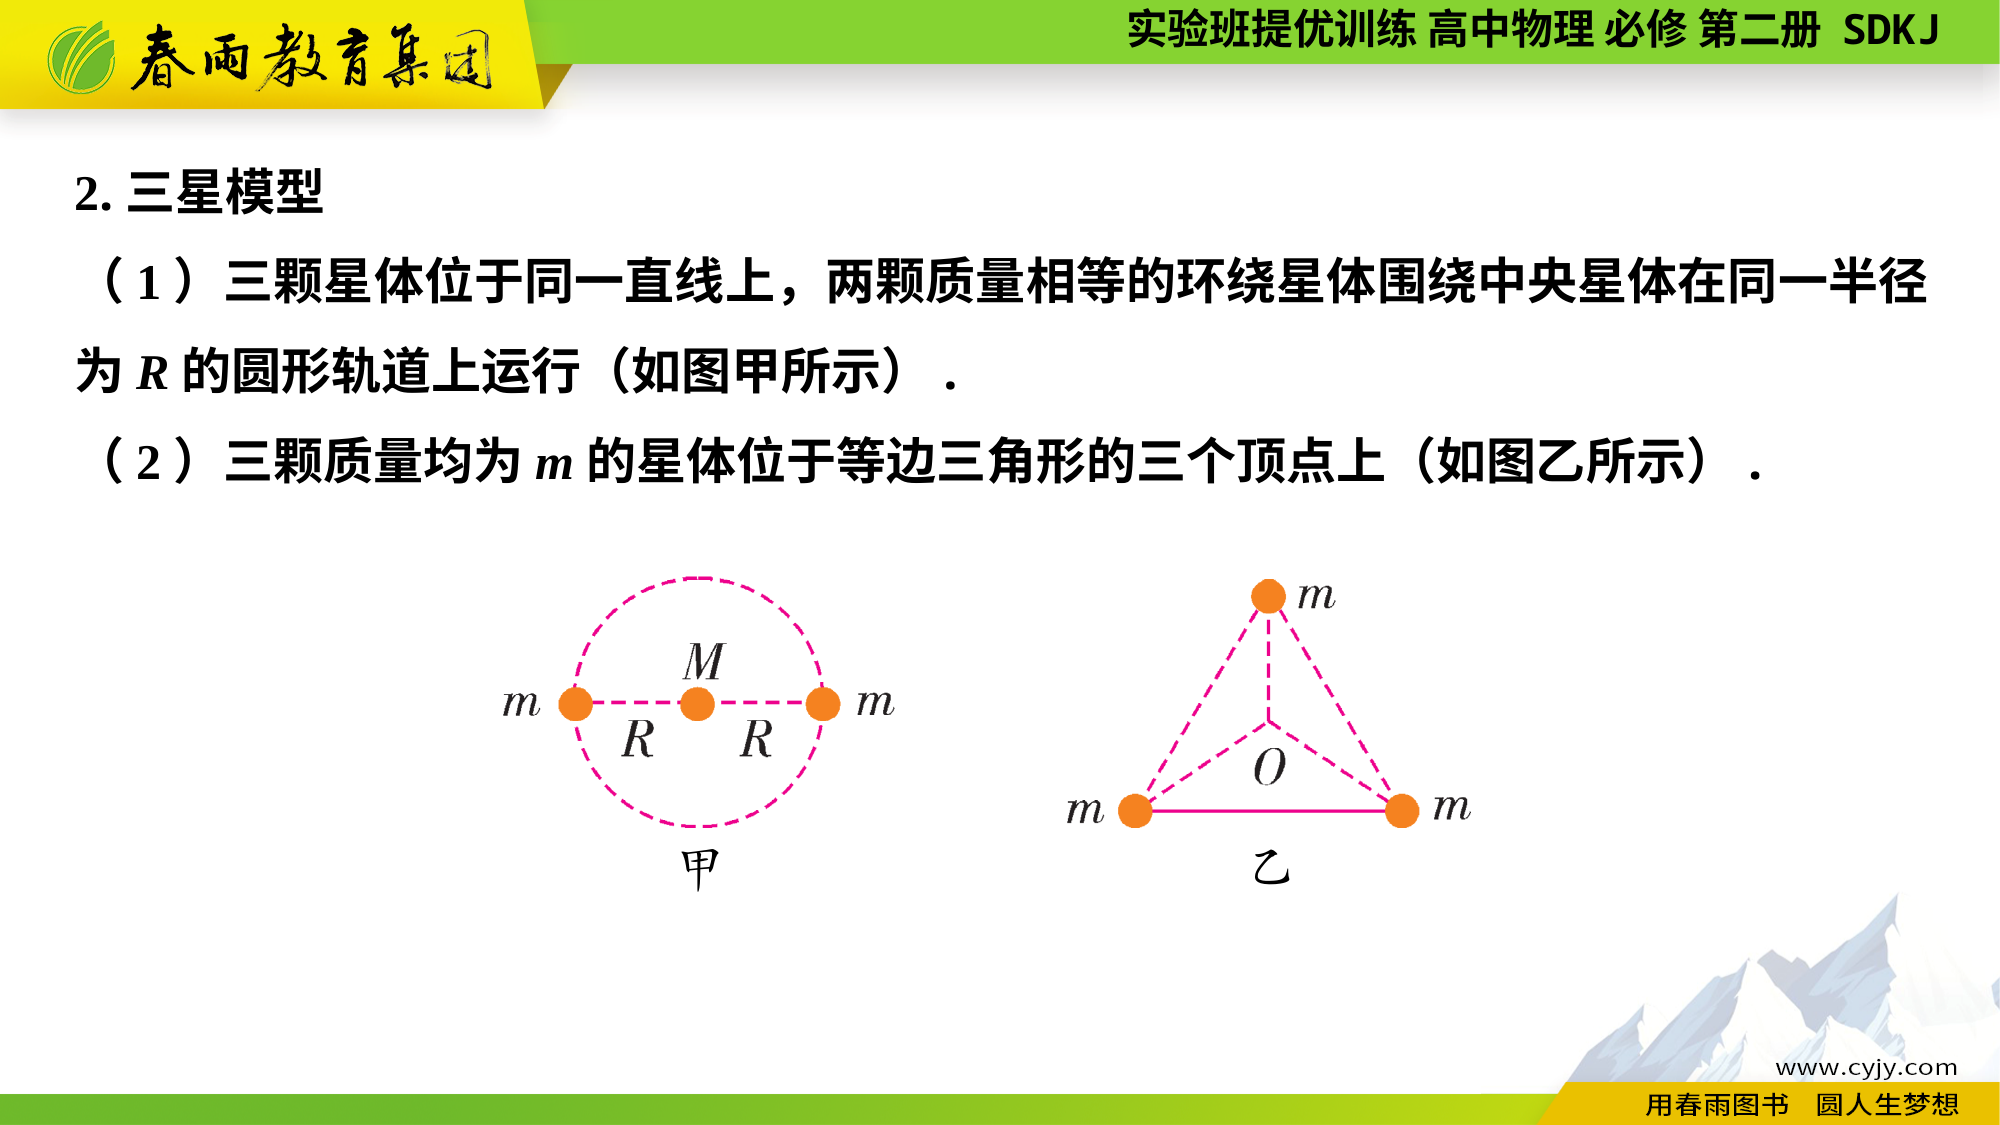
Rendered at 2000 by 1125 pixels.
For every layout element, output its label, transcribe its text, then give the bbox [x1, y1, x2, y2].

picture [0, 0, 2000, 1125]
list 2.三星模型 （1）三颗星体位于同一直线上，两颗质量相等的环绕星体围绕中央星体在同一半径为R的圆形轨道上运行（如图甲所示）. （2）三颗质量均为m的星体位于等边三角形的三个顶点上（如图乙所示）. [59, 122, 1944, 490]
